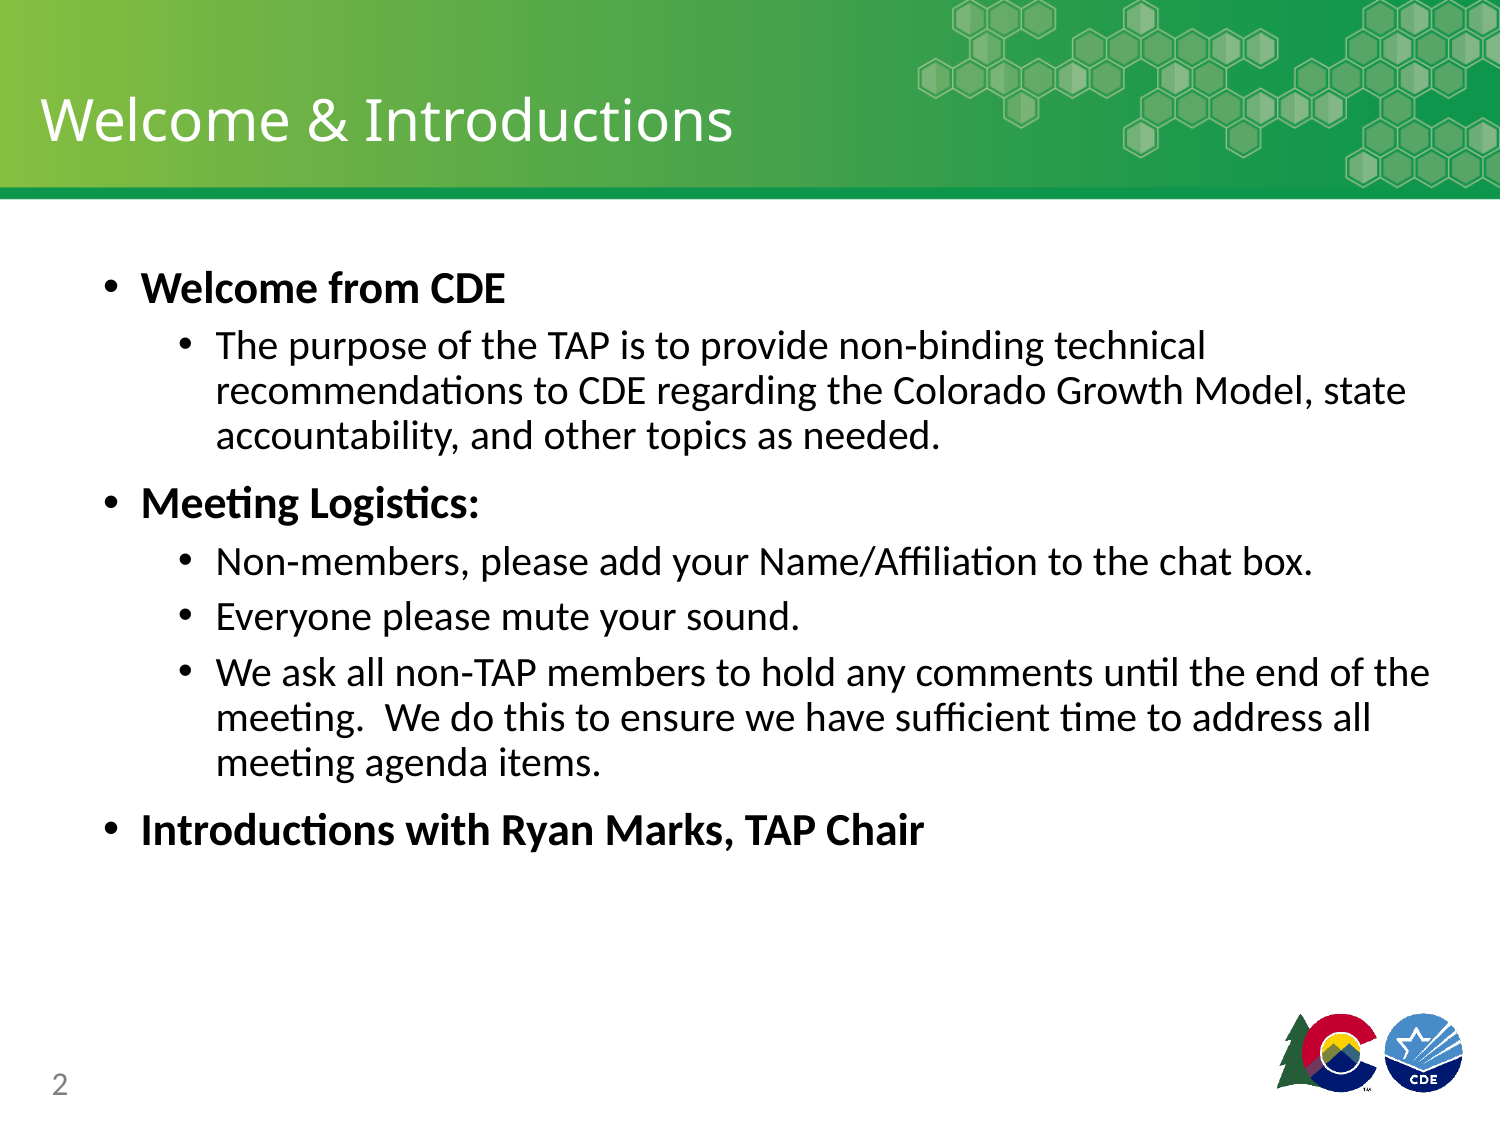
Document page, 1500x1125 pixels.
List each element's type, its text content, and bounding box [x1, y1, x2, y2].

title Welcome & Introductions [40, 79, 1038, 166]
picture [1275, 1012, 1463, 1093]
list Welcome from CDE The purpose of the TAP is to provide non‐binding technical recommendations to CDE regarding the Colorado Growth Model, state accountability, and other topics as needed. Meeting Logistics: Non‐members, please add your Name/Affiliation to the chat box. Everyone please mute your sound. We ask all non‐TAP members to hold any comments until the end of the meeting. We do this to ensure we have sufficient time to address all meeting agenda items. Introductions with Ryan Marks, TAP Chair [103, 263, 1435, 1002]
slide_number 2 [36, 1054, 375, 1115]
picture [0, 0, 1500, 200]
